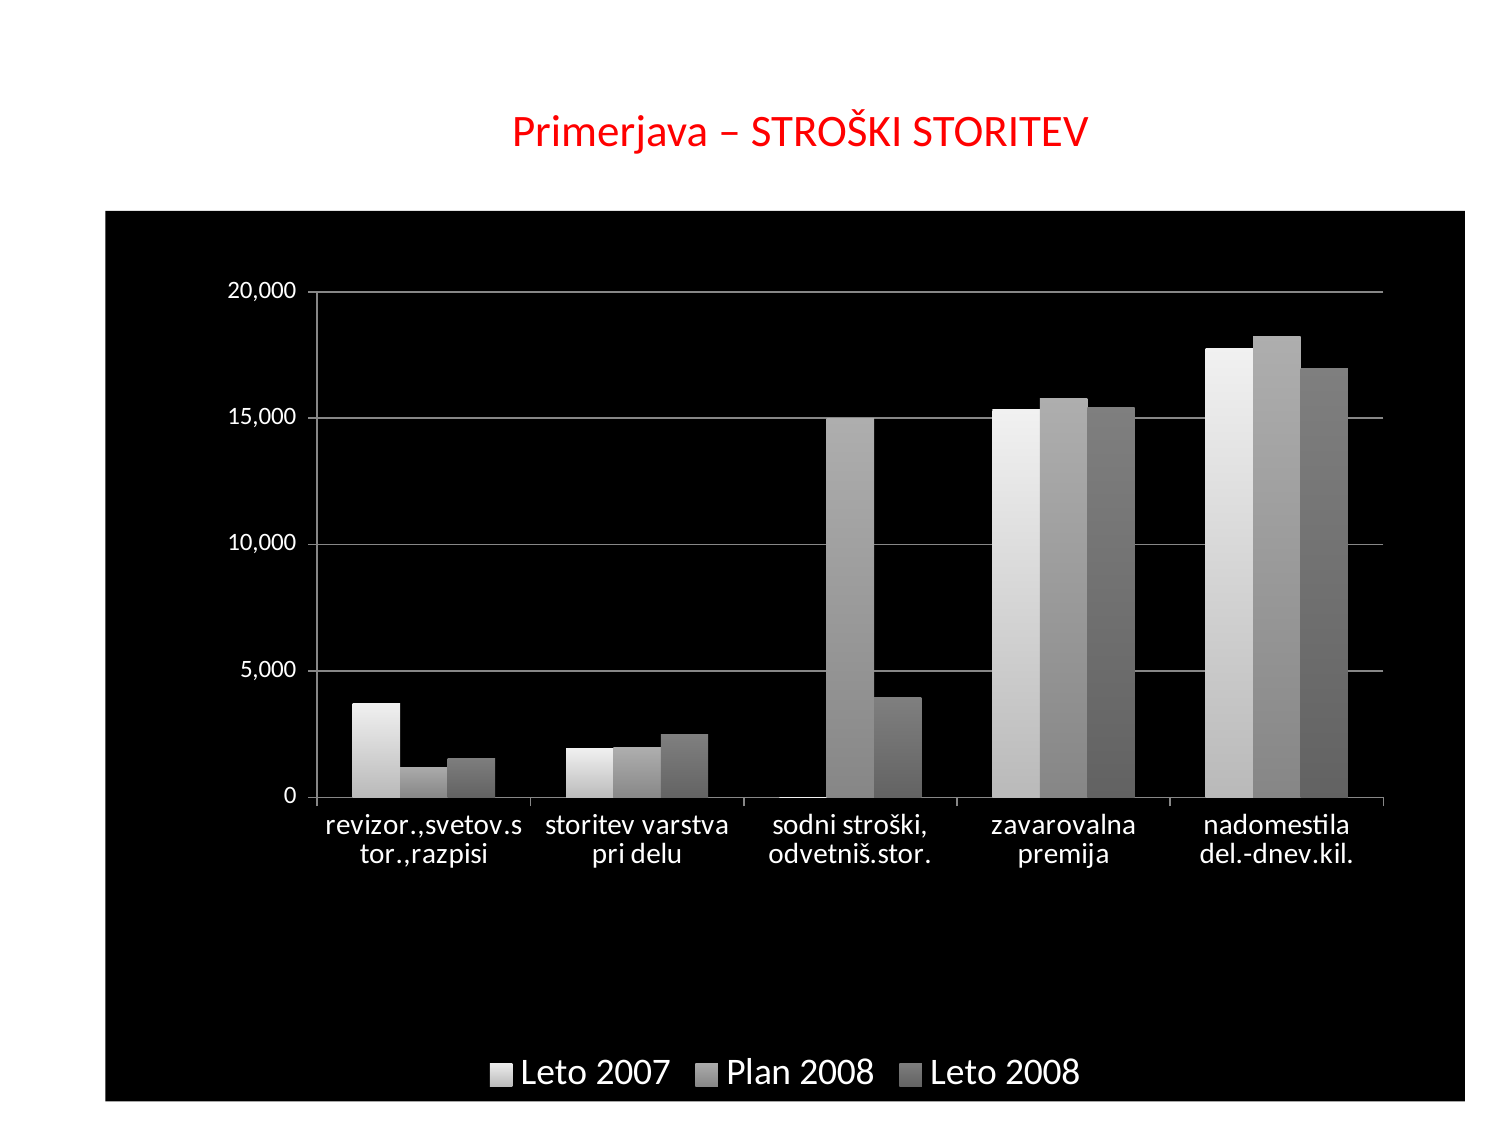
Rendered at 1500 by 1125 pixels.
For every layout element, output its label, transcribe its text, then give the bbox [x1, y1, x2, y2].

title Primerjava – STROŠKI STORITEV [234, 93, 1388, 209]
chart [105, 210, 1466, 1102]
